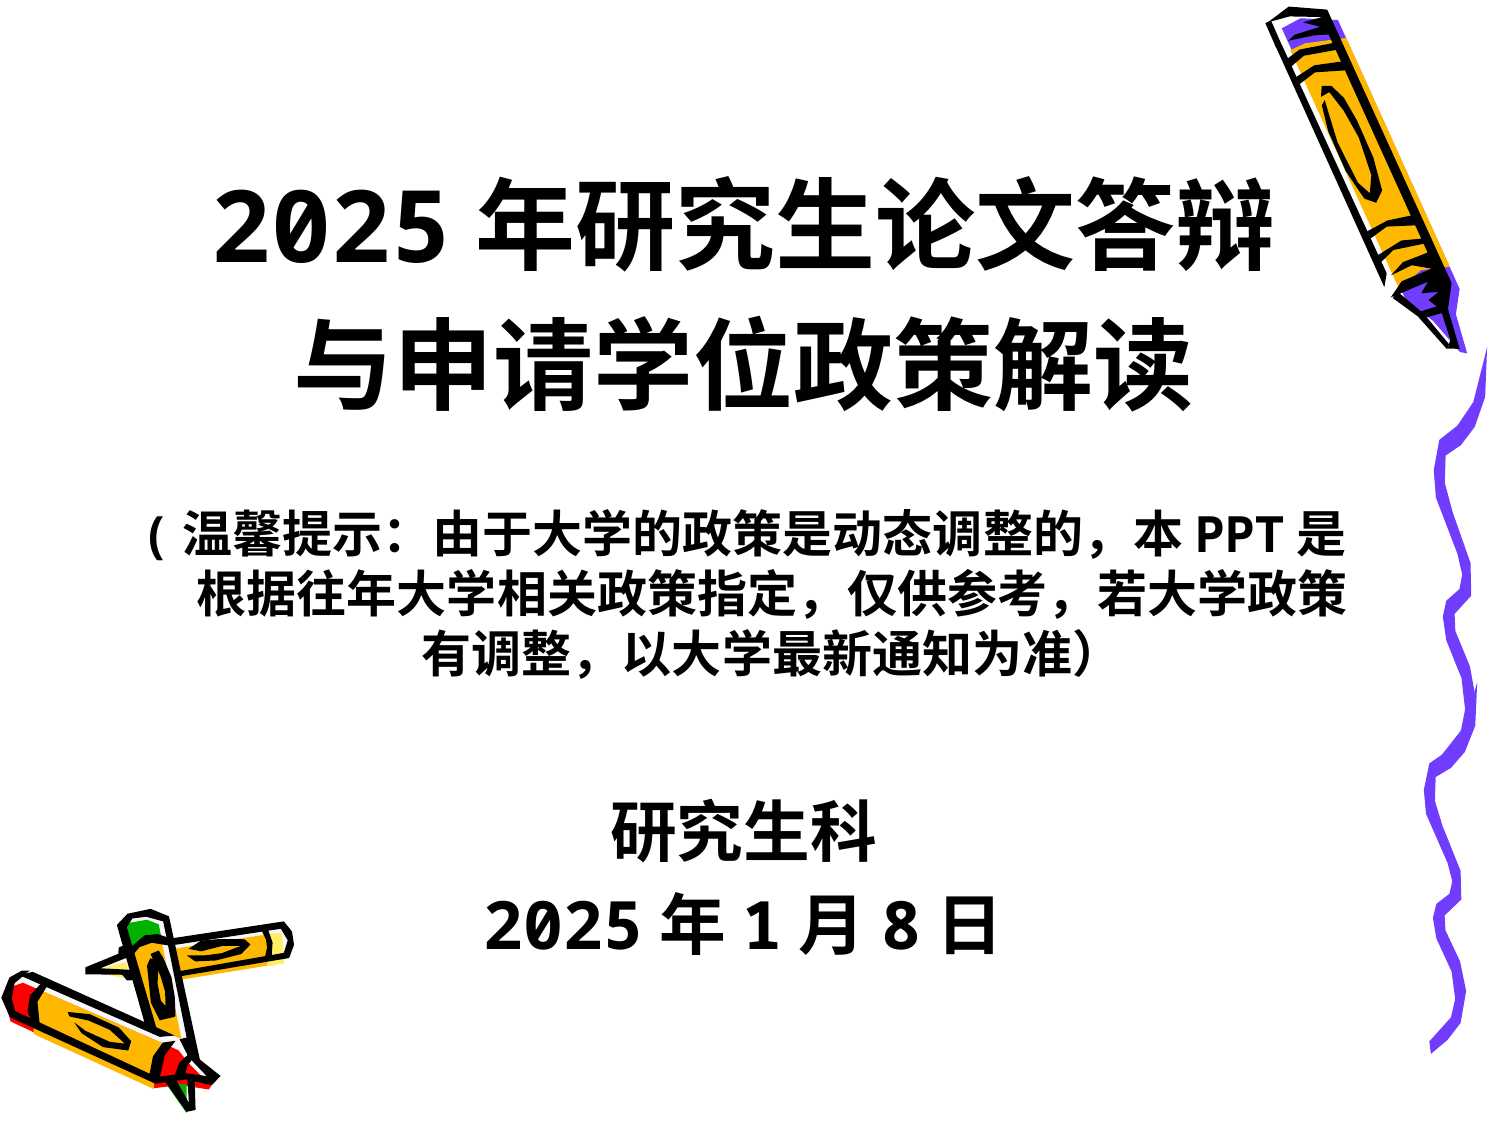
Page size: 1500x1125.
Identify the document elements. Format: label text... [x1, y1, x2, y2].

list 2025年研究生论文答辩 与申请学位政策解读 (温馨提示：由于大学的政策是动态调整的，本PPT是根据往年大学相关政策指定，仅供参考，若大学政策有调整，以大学最新通知为准） 研究生科 2025年1月8日 [112, 155, 1376, 985]
